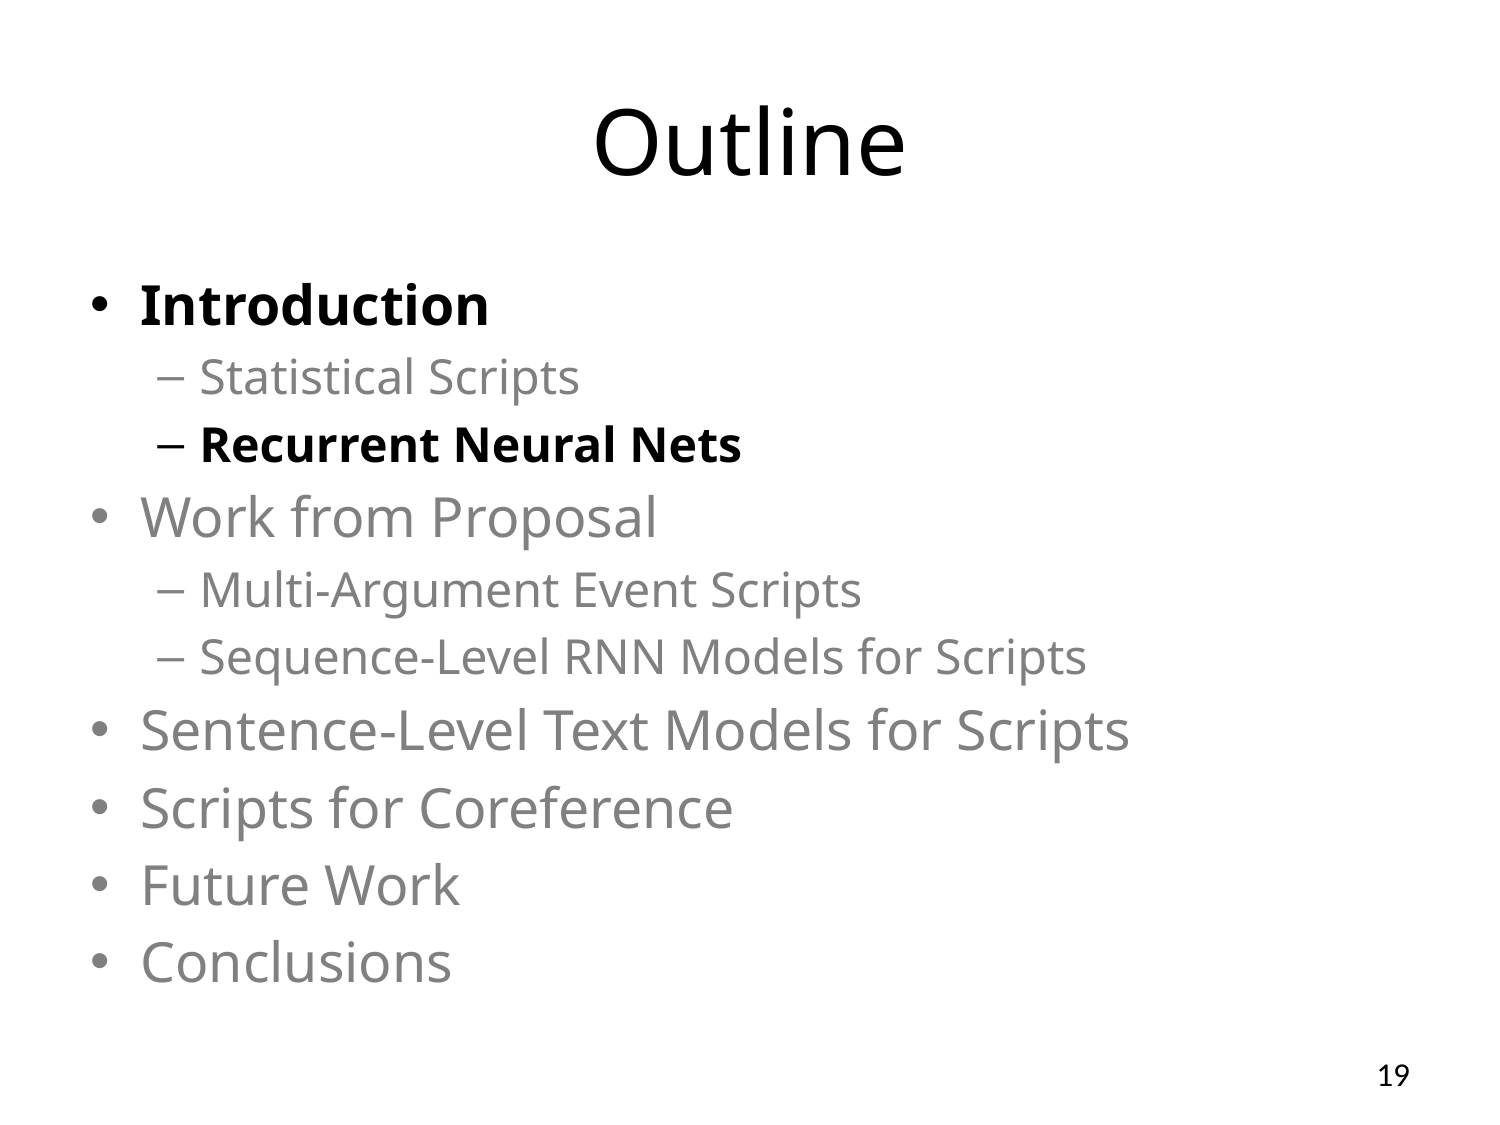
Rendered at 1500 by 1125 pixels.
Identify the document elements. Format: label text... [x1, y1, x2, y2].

slide_number 19 [1074, 1042, 1425, 1103]
list Introduction Statistical Scripts Recurrent Neural Nets Work from Proposal Multi-Argument Event Scripts Sequence-Level RNN Models for Scripts Sentence-Level Text Models for Scripts Scripts for Coreference Future Work Conclusions [75, 262, 1425, 1005]
title Outline [75, 45, 1425, 233]
